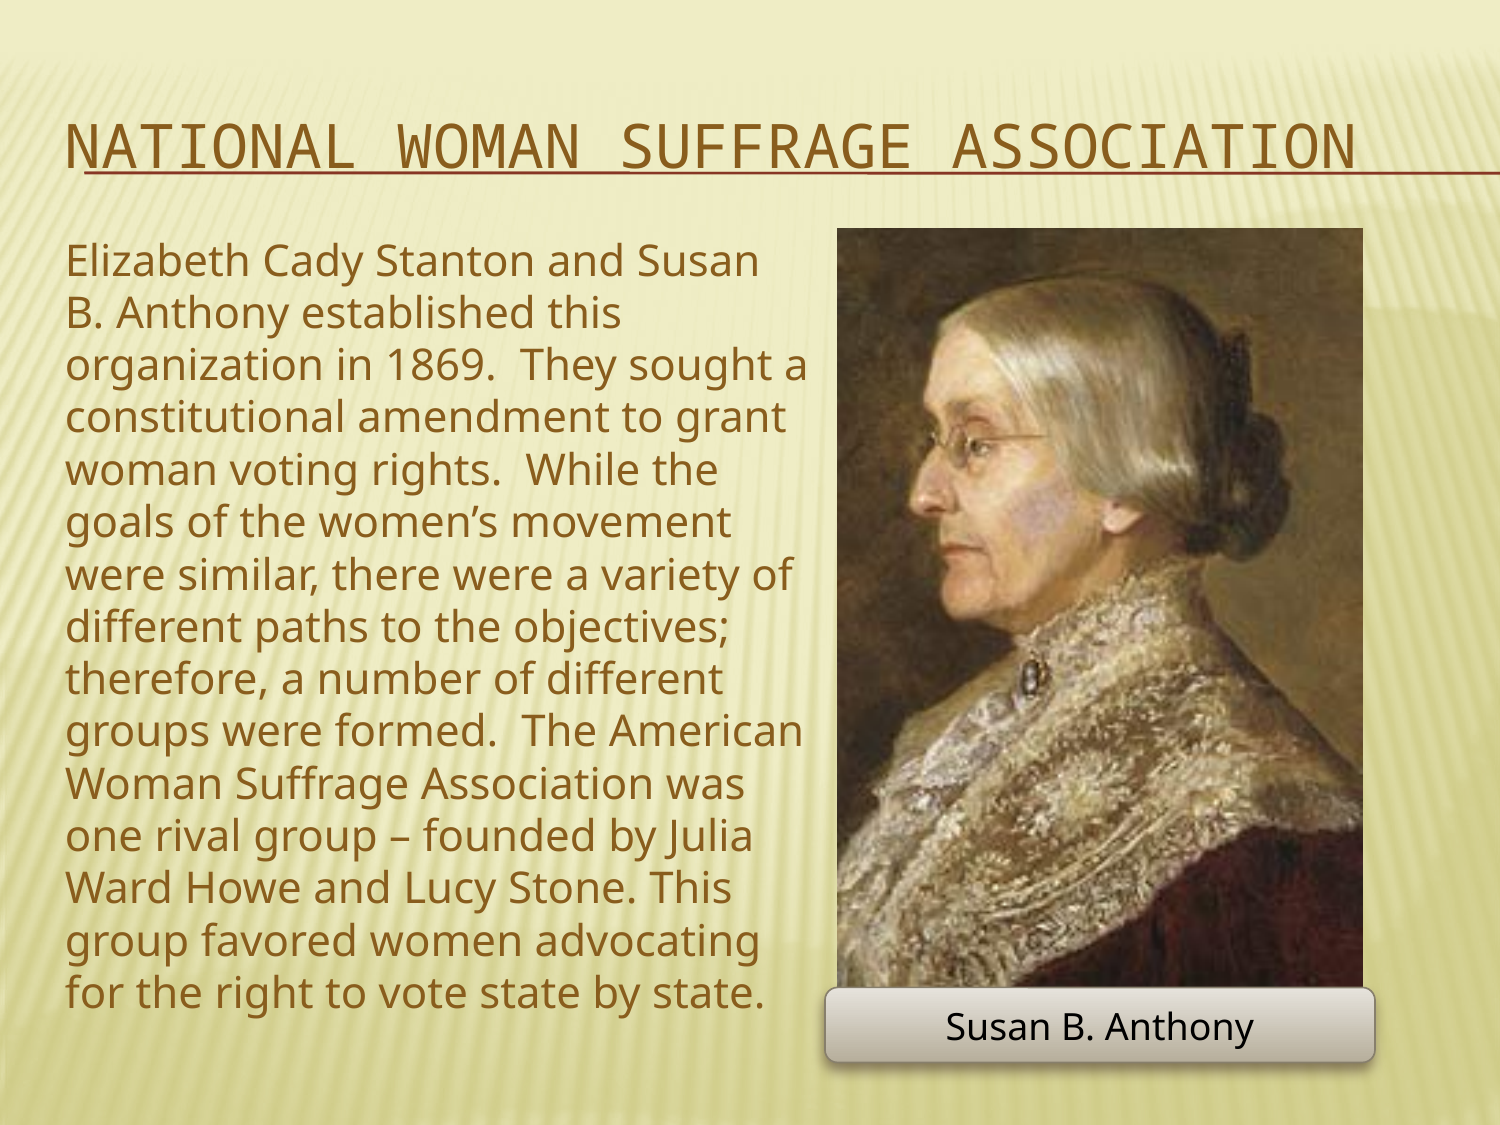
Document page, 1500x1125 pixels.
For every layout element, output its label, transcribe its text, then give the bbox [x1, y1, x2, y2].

title National Woman Suffrage Association [49, 75, 1475, 213]
list Elizabeth Cady Stanton and Susan B. Anthony established this organization in 1869. They sought a constitutional amendment to grant woman voting rights. While the goals of the women’s movement were similar, there were a variety of different paths to the objectives; therefore, a number of different groups were formed. The American Woman Suffrage Association was one rival group – founded by Julia Ward Howe and Lucy Stone. This group favored women advocating for the right to vote state by state. [50, 224, 825, 1075]
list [837, 227, 1363, 1016]
text_box Susan B. Anthony [824, 990, 1376, 1064]
